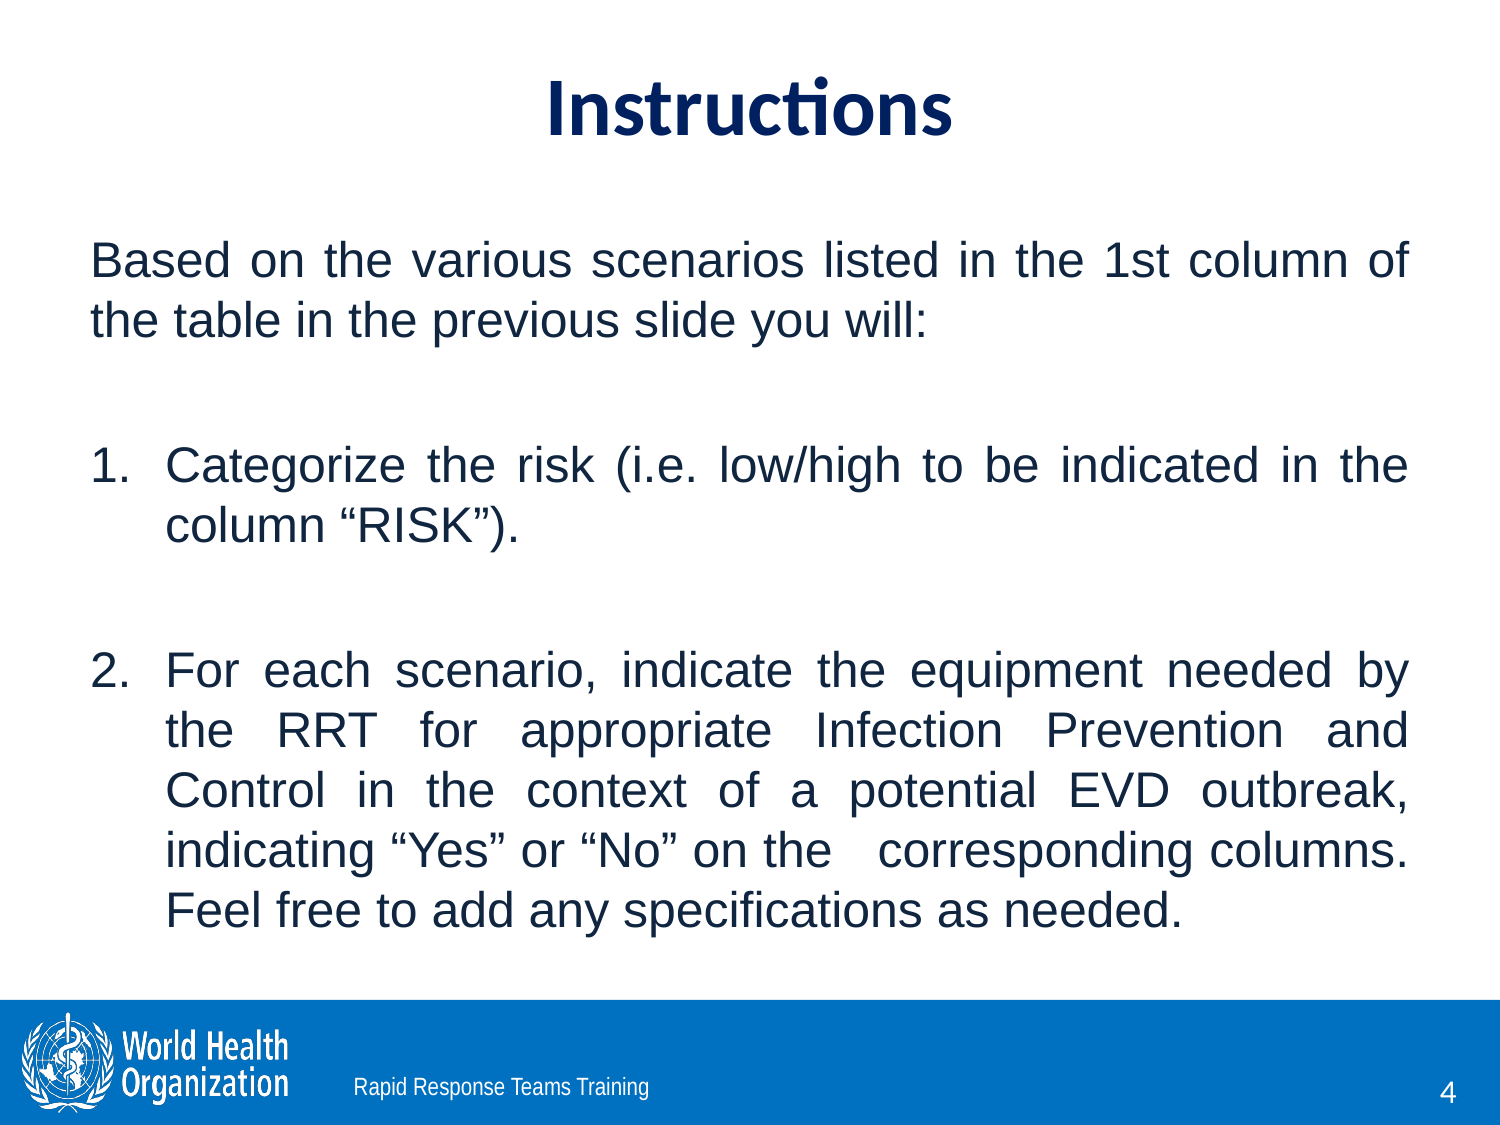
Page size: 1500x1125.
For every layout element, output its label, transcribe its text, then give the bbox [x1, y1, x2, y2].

list Based on the various scenarios listed in the 1st column of the table in the previous slide you will: Categorize the risk (i.e. low/high to be indicated in the column “RISK”). For each scenario, indicate the equipment needed by the RRT for appropriate Infection Prevention and Control in the context of a potential EVD outbreak, indicating “Yes” or “No” on the corresponding columns. Feel free to add any specifications as needed. [75, 219, 1425, 963]
title Instructions [75, 45, 1425, 219]
picture [21, 1012, 288, 1113]
